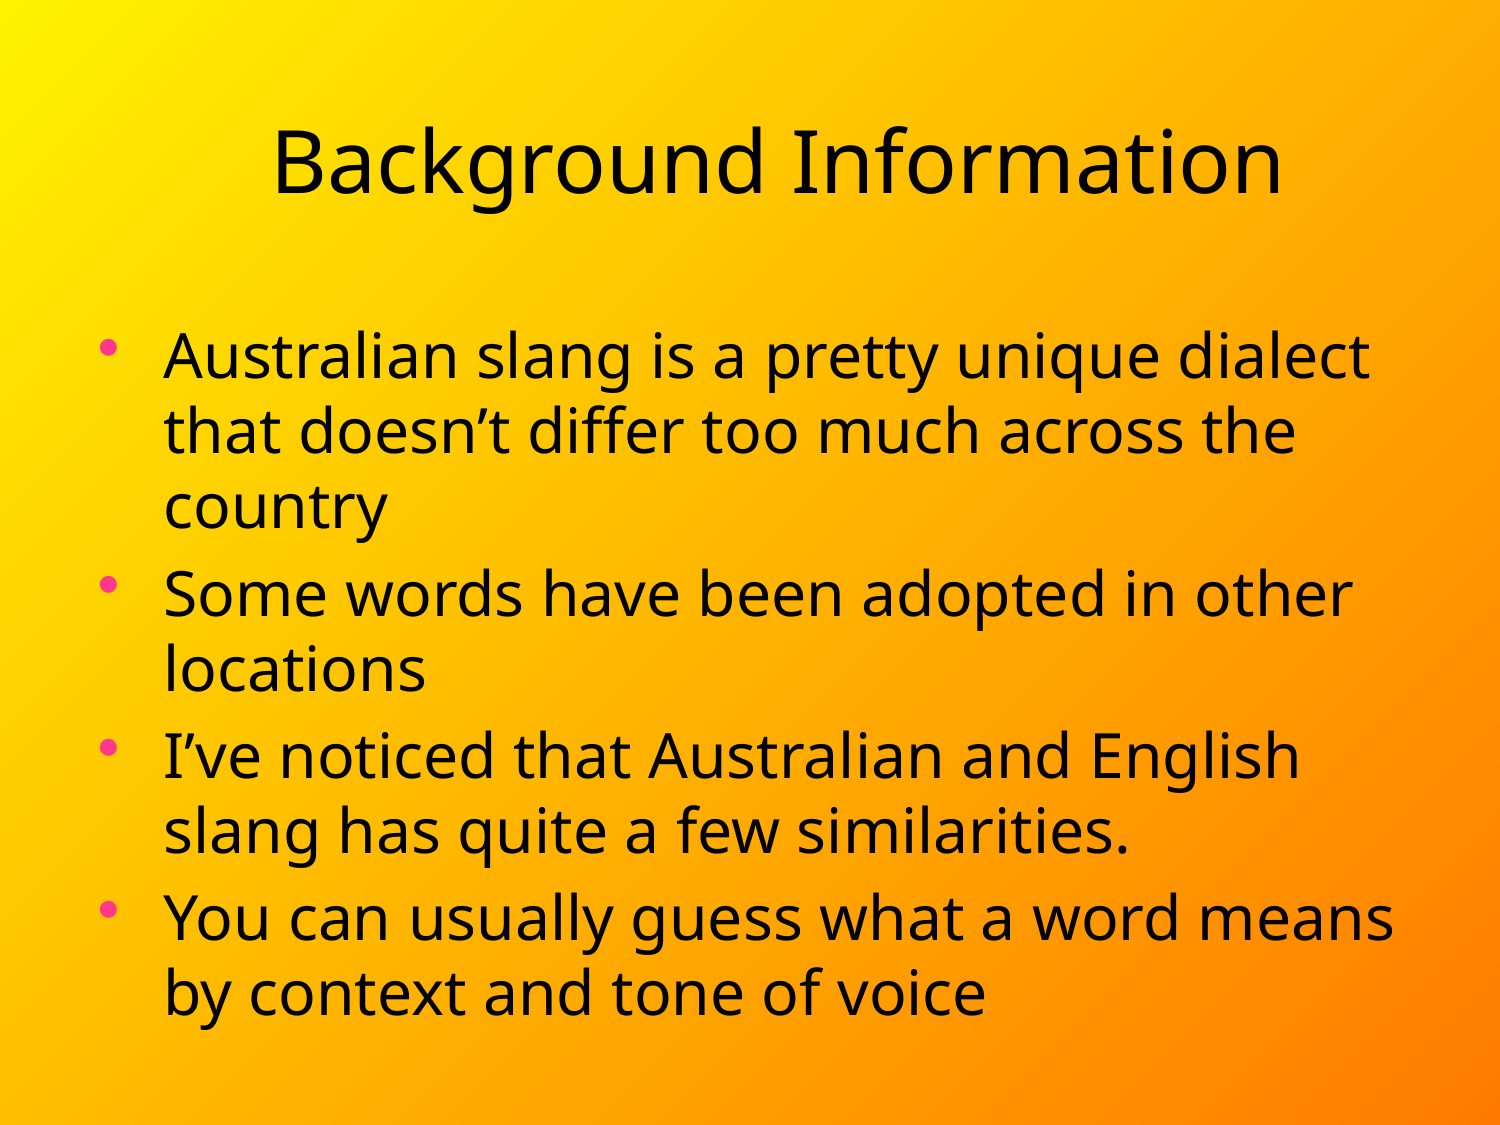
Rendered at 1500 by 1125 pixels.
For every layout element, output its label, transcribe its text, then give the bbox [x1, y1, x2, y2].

title Background Information [75, 43, 1425, 274]
list Australian slang is a pretty unique dialect that doesn’t differ too much across the country Some words have been adopted in other locations I’ve noticed that Australian and English slang has quite a few similarities. You can usually guess what a word means by context and tone of voice [75, 308, 1425, 1059]
